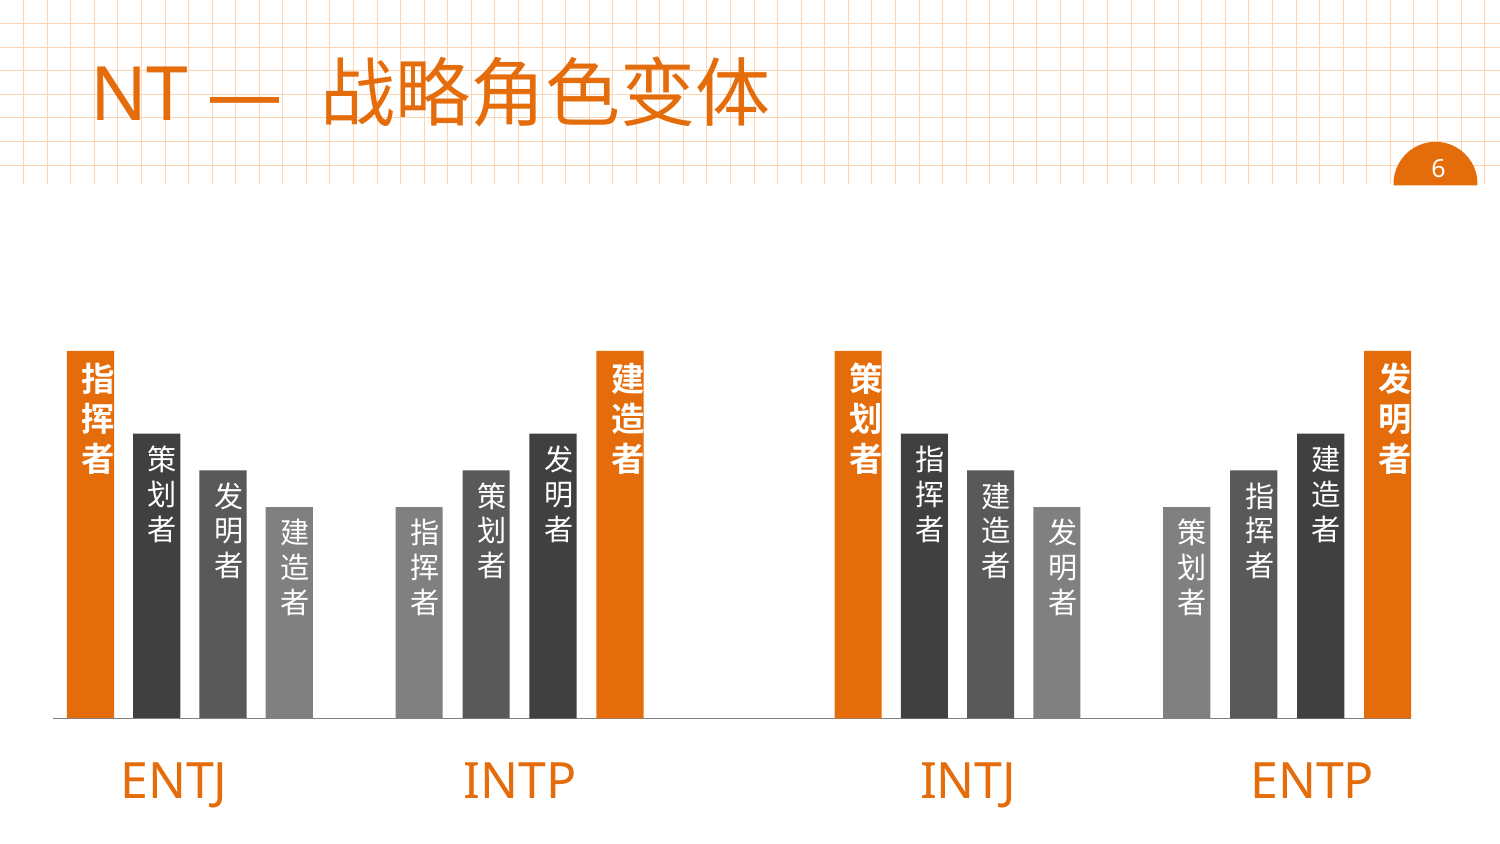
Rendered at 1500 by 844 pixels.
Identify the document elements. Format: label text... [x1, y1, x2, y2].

text_box 建造者 [965, 468, 1016, 717]
text_box 发明者 [197, 468, 249, 717]
text_box ENTJ [105, 740, 243, 816]
text_box 建造者 [1295, 432, 1346, 717]
text_box INTJ [905, 740, 1032, 816]
text_box 发明者 [1031, 505, 1083, 717]
text_box 策划者 [832, 349, 884, 717]
text_box 发明者 [527, 432, 579, 717]
text_box 建造者 [264, 505, 315, 717]
text_box 发明者 [1362, 349, 1413, 721]
text_box 策划者 [460, 468, 512, 717]
text_box 指挥者 [65, 349, 116, 717]
text_box 策划者 [131, 432, 182, 717]
text_box 建造者 [594, 349, 646, 717]
text_box 策划者 [1161, 505, 1212, 717]
slide_number 6 [1388, 152, 1483, 186]
text_box 指挥者 [1228, 468, 1279, 717]
title NT — 战略角色变体 [75, 20, 1425, 161]
text_box 指挥者 [899, 432, 950, 717]
text_box ENTP [1235, 740, 1389, 816]
text_box 指挥者 [393, 505, 445, 717]
text_box INTP [449, 740, 592, 816]
